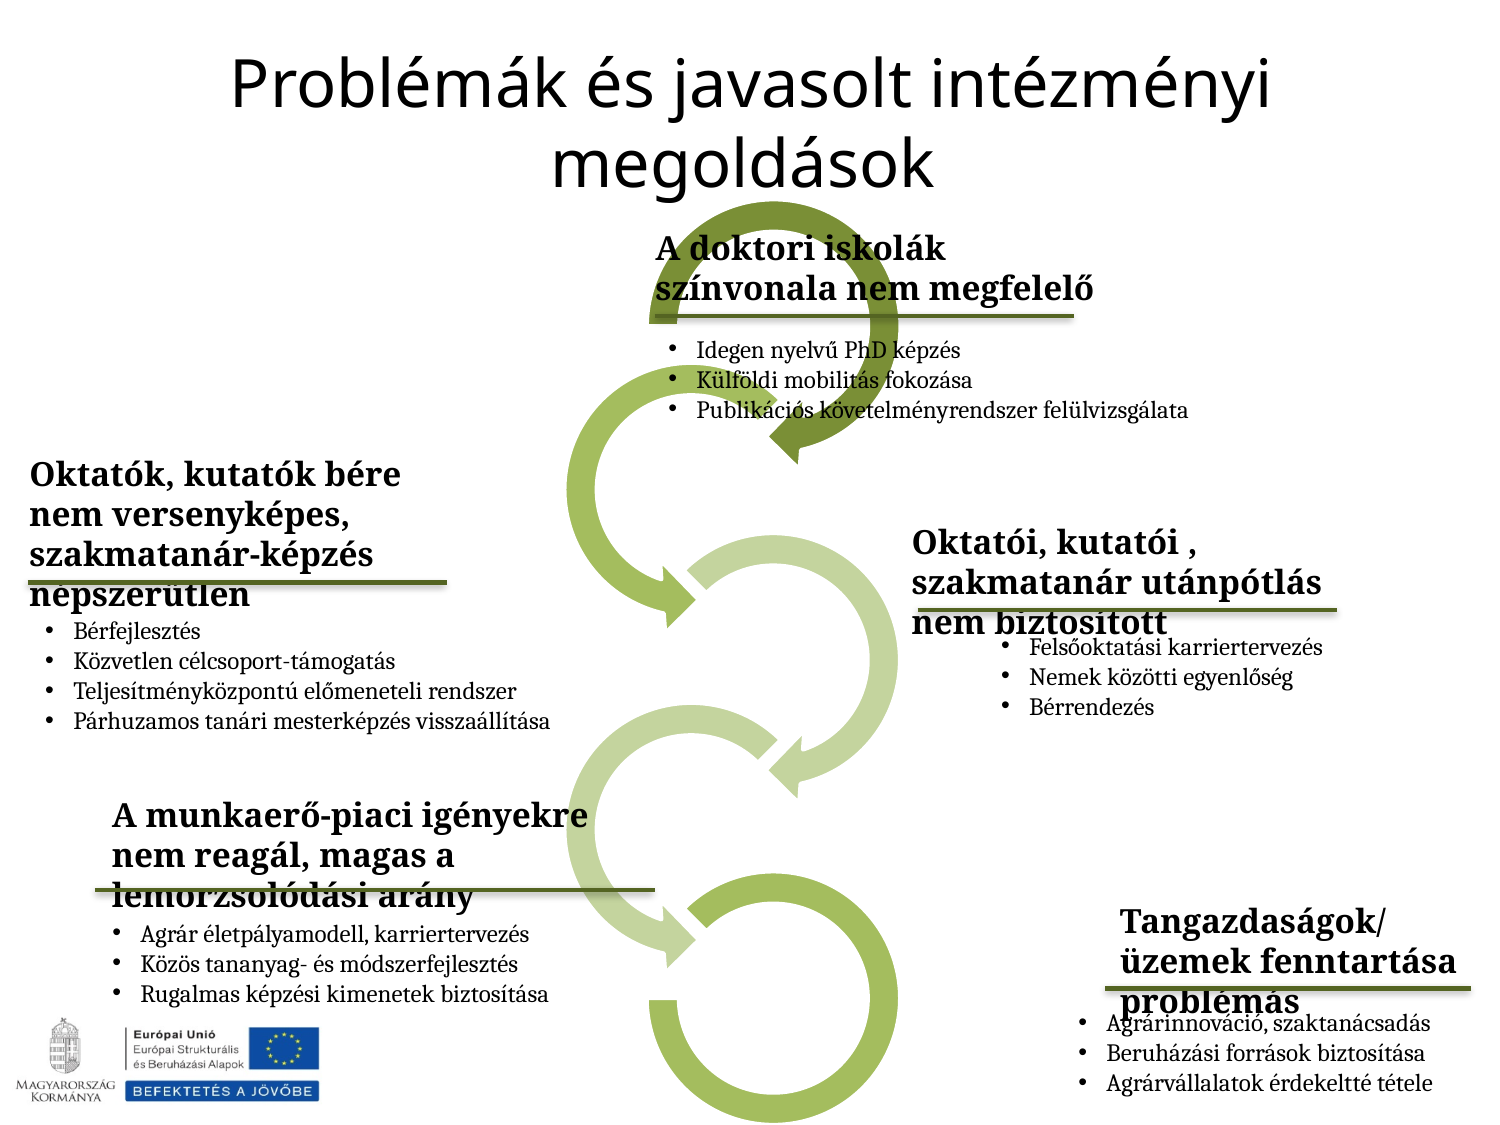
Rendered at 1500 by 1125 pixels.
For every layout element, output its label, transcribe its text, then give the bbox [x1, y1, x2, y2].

title Problémák és javasolt intézményi megoldások [76, 27, 1427, 171]
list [0, 172, 1500, 1125]
